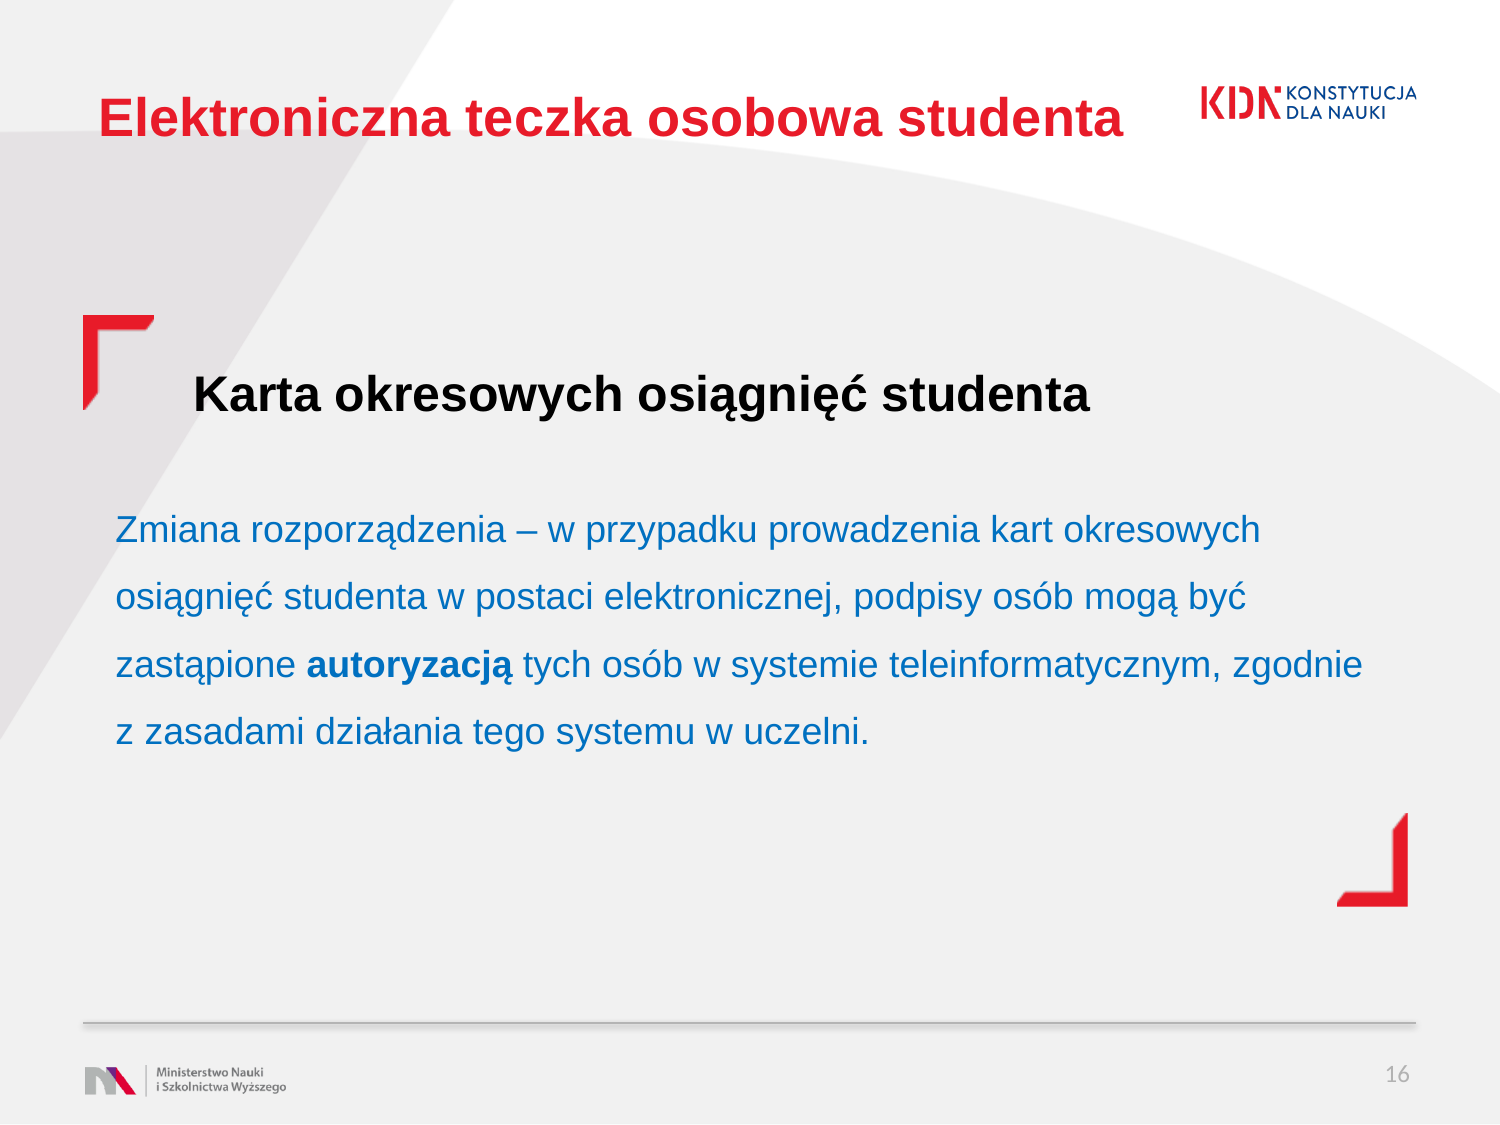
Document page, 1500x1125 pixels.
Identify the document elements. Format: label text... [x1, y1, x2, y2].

text_box Karta okresowych osiągnięć studenta [178, 354, 1352, 429]
slide_number 16 [1074, 1042, 1425, 1103]
picture [0, 0, 1500, 1125]
list Zmiana rozporządzenia – w przypadku prowadzenia kart okresowych osiągnięć studenta w postaci elektronicznej, podpisy osób mogą być zastąpione autoryzacją tych osób w systemie teleinformatycznym, zgodnie z zasadami działania tego systemu w uczelni. [100, 429, 1388, 965]
title Elektroniczna teczka osobowa studenta [83, 74, 1170, 143]
